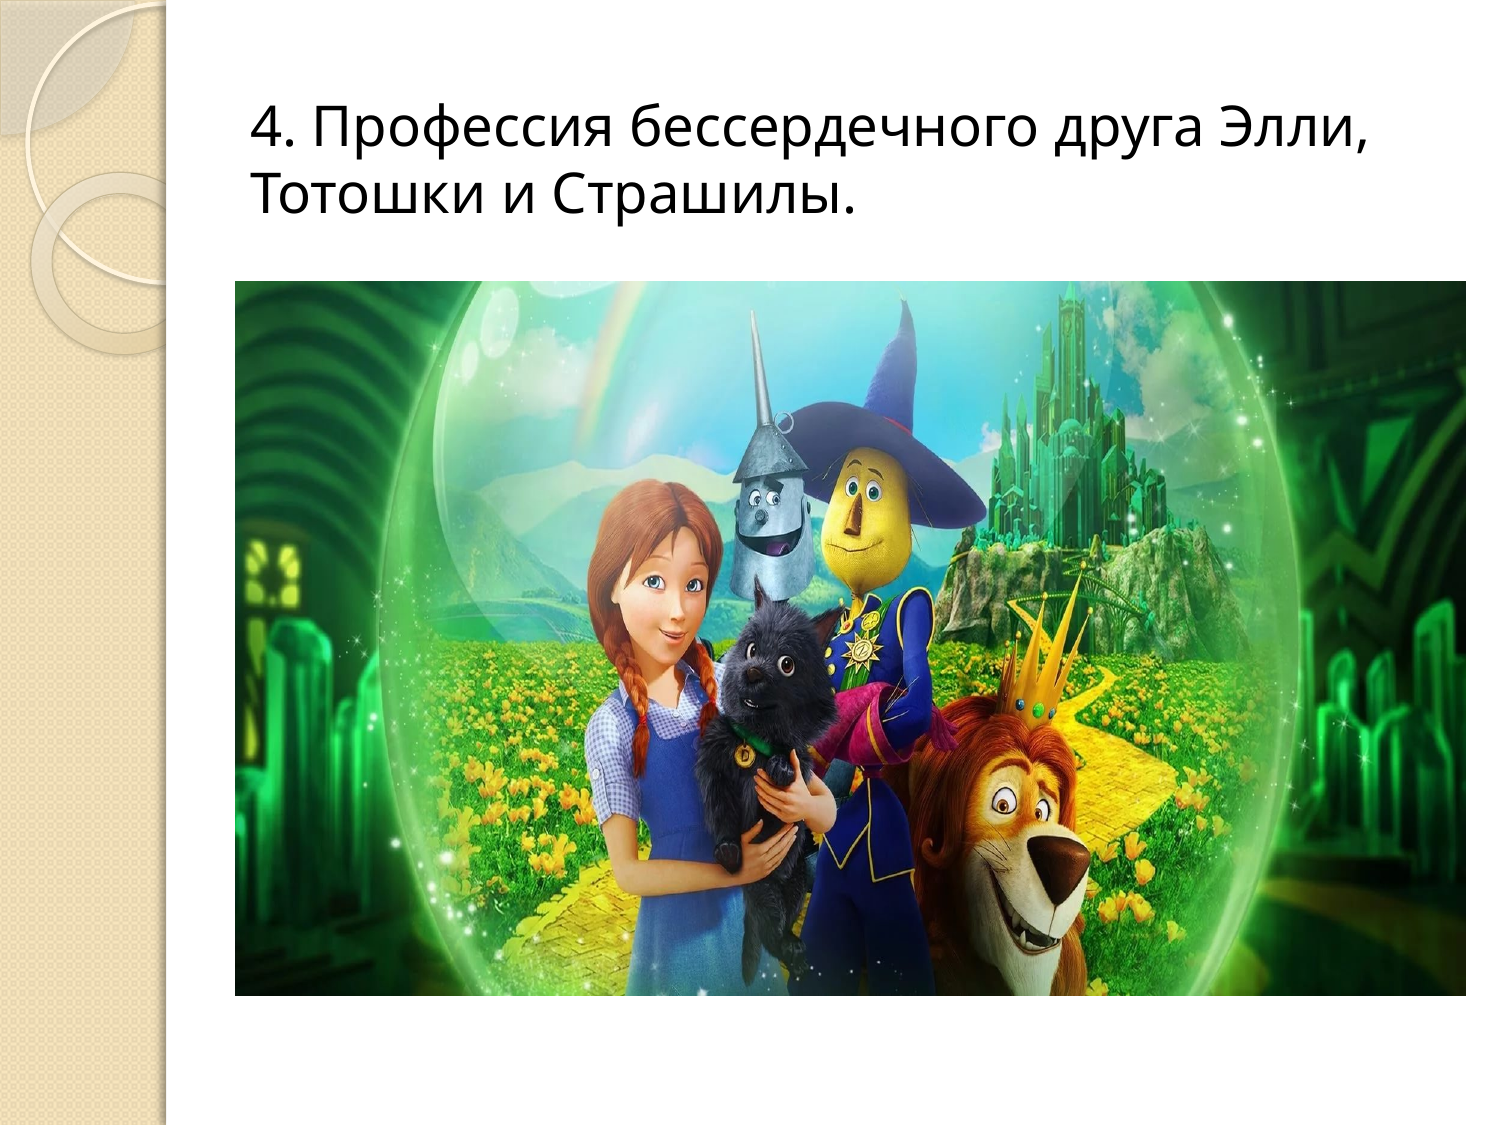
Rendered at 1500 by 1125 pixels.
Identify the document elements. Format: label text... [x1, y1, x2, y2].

title 4. Профессия бессердечного друга Элли, Тотошки и Страшилы. [235, 82, 1466, 233]
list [235, 280, 1466, 997]
